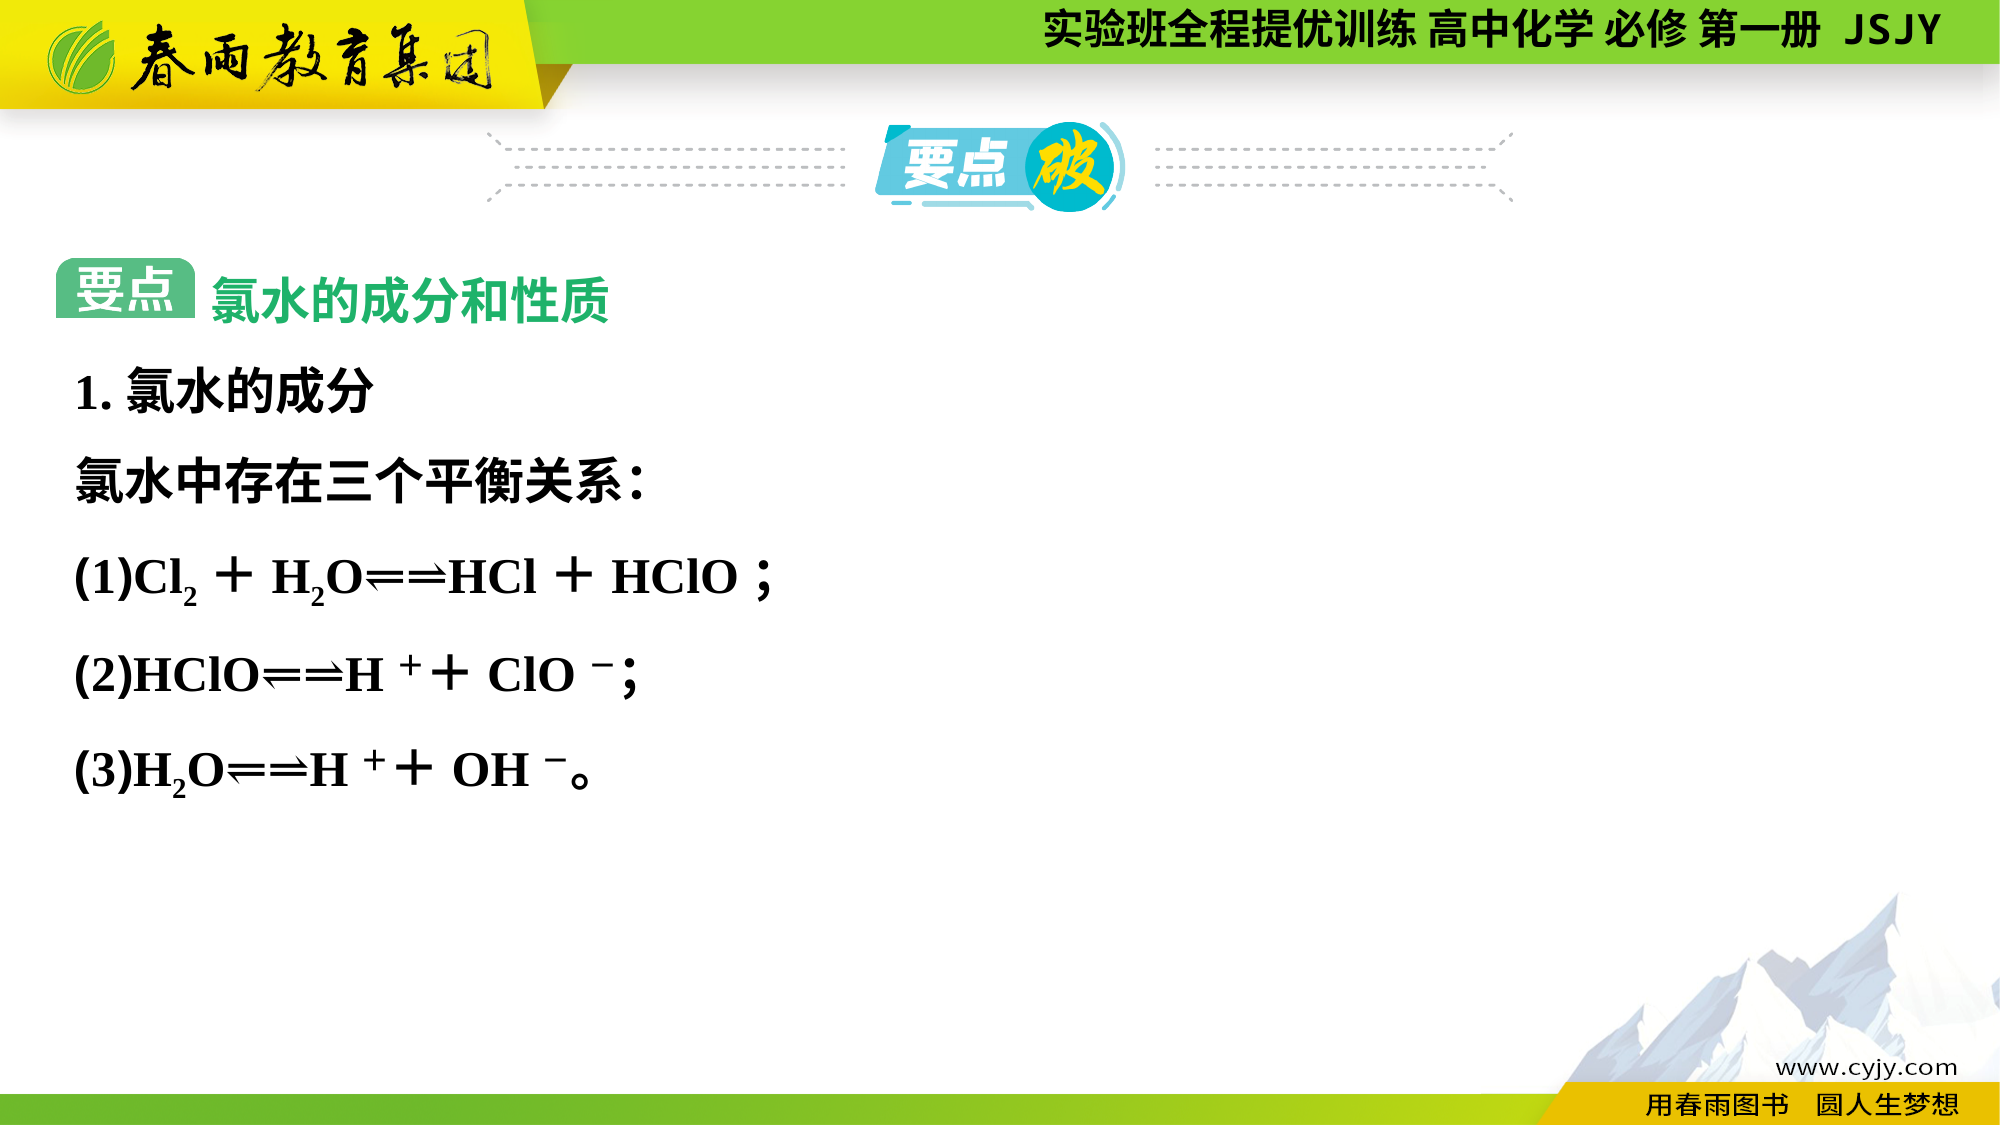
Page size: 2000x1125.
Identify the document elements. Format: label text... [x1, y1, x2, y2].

list 氯水的成分和性质 1.氯水的成分 氯水中存在三个平衡关系： (1)Cl2＋H2O⥫⥬HCl＋HClO； (2)HClO⥫⥬H＋＋ClO－； (3)H2O⥫⥬H＋＋OH－。 [59, 232, 1944, 793]
picture [0, 0, 2000, 1125]
